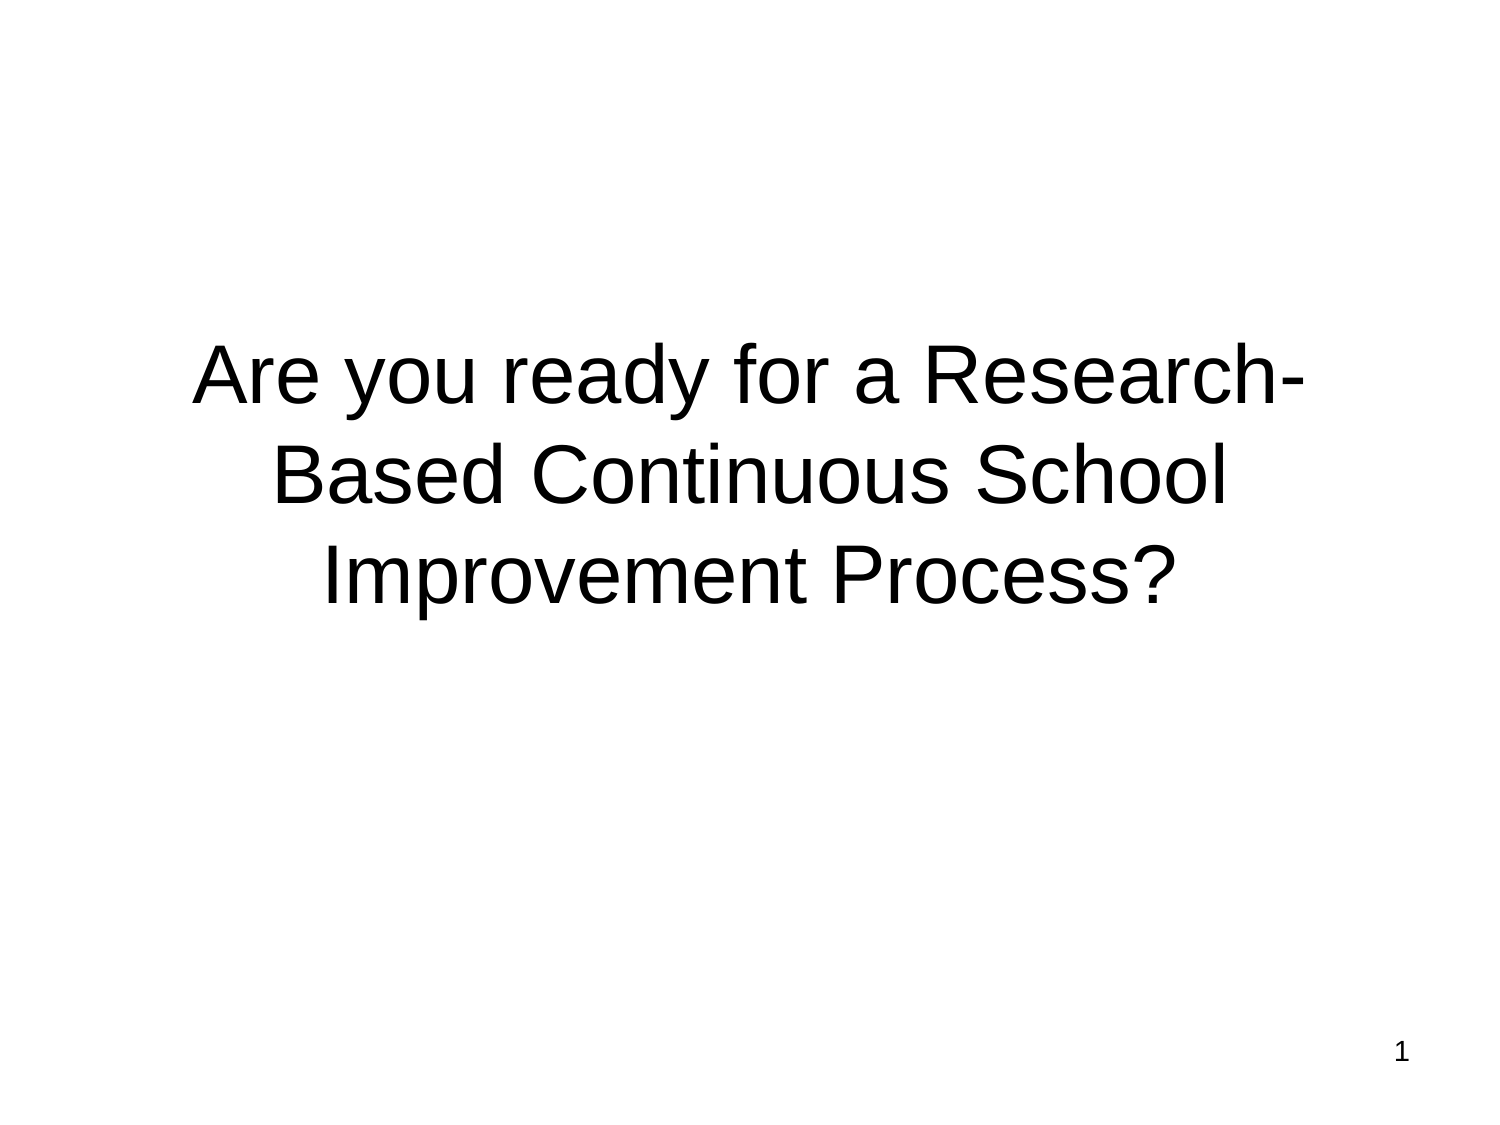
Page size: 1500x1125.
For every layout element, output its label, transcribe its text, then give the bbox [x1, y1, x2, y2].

title Are you ready for a Research-Based Continuous School Improvement Process? [112, 349, 1388, 591]
slide_number 1 [1074, 1024, 1426, 1103]
